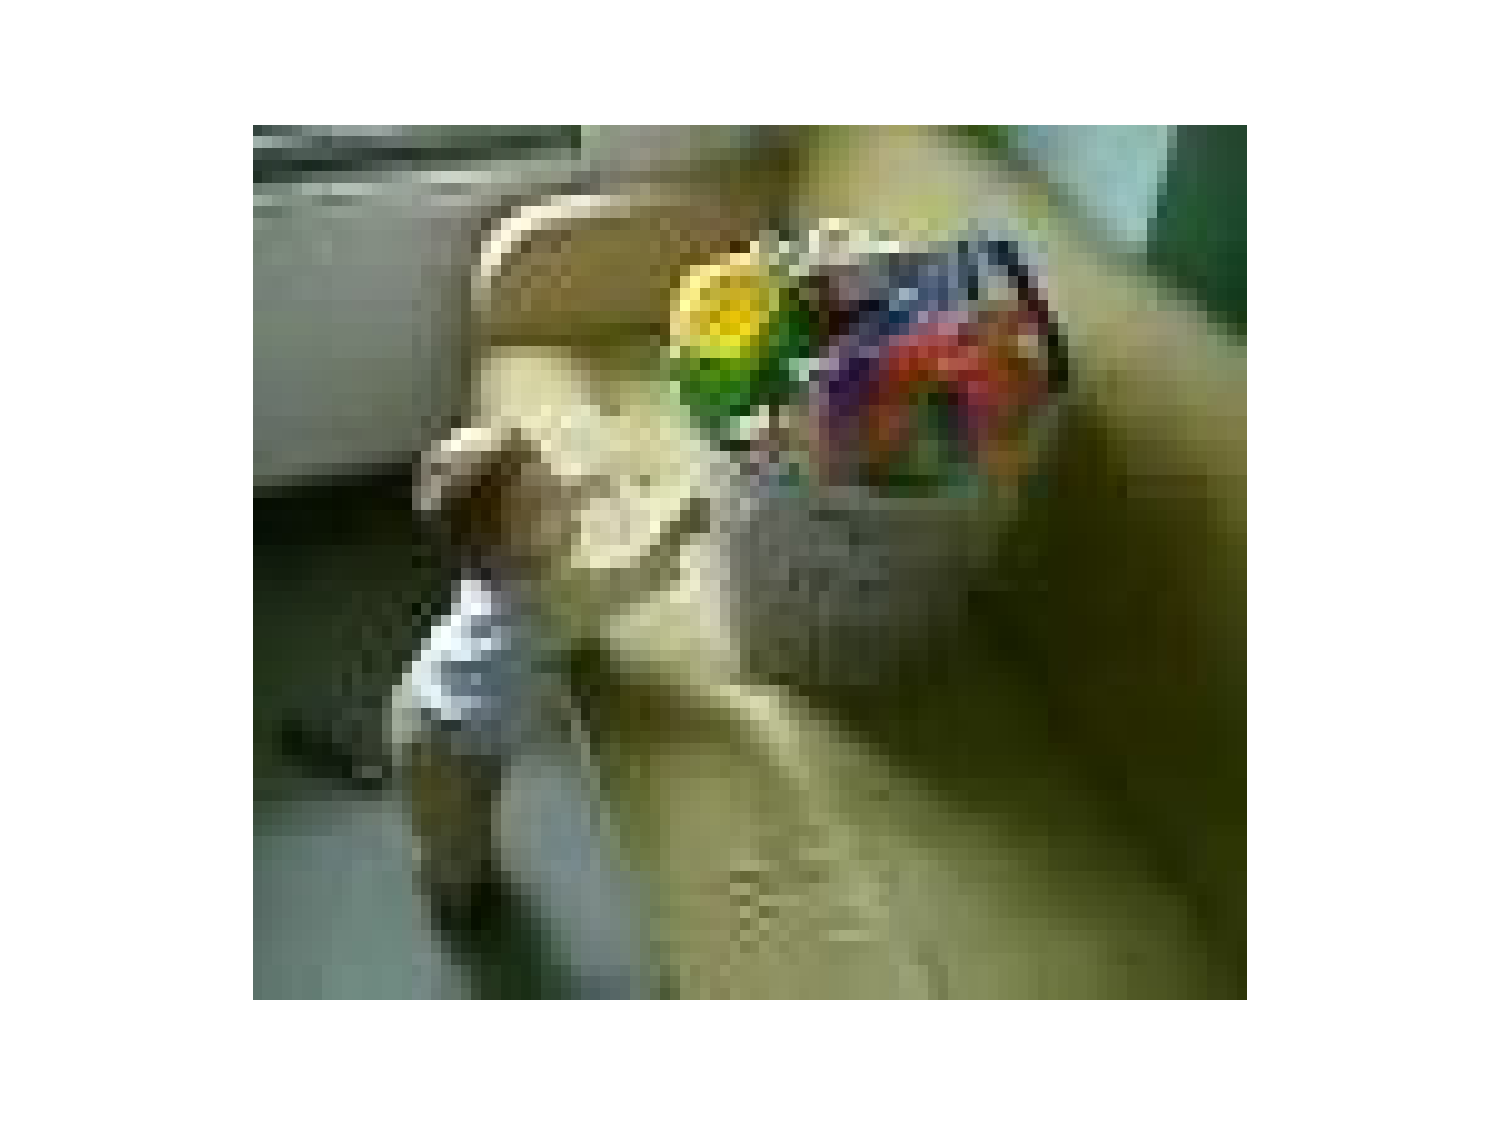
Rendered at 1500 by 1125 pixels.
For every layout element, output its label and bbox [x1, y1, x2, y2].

picture [253, 125, 1247, 1000]
